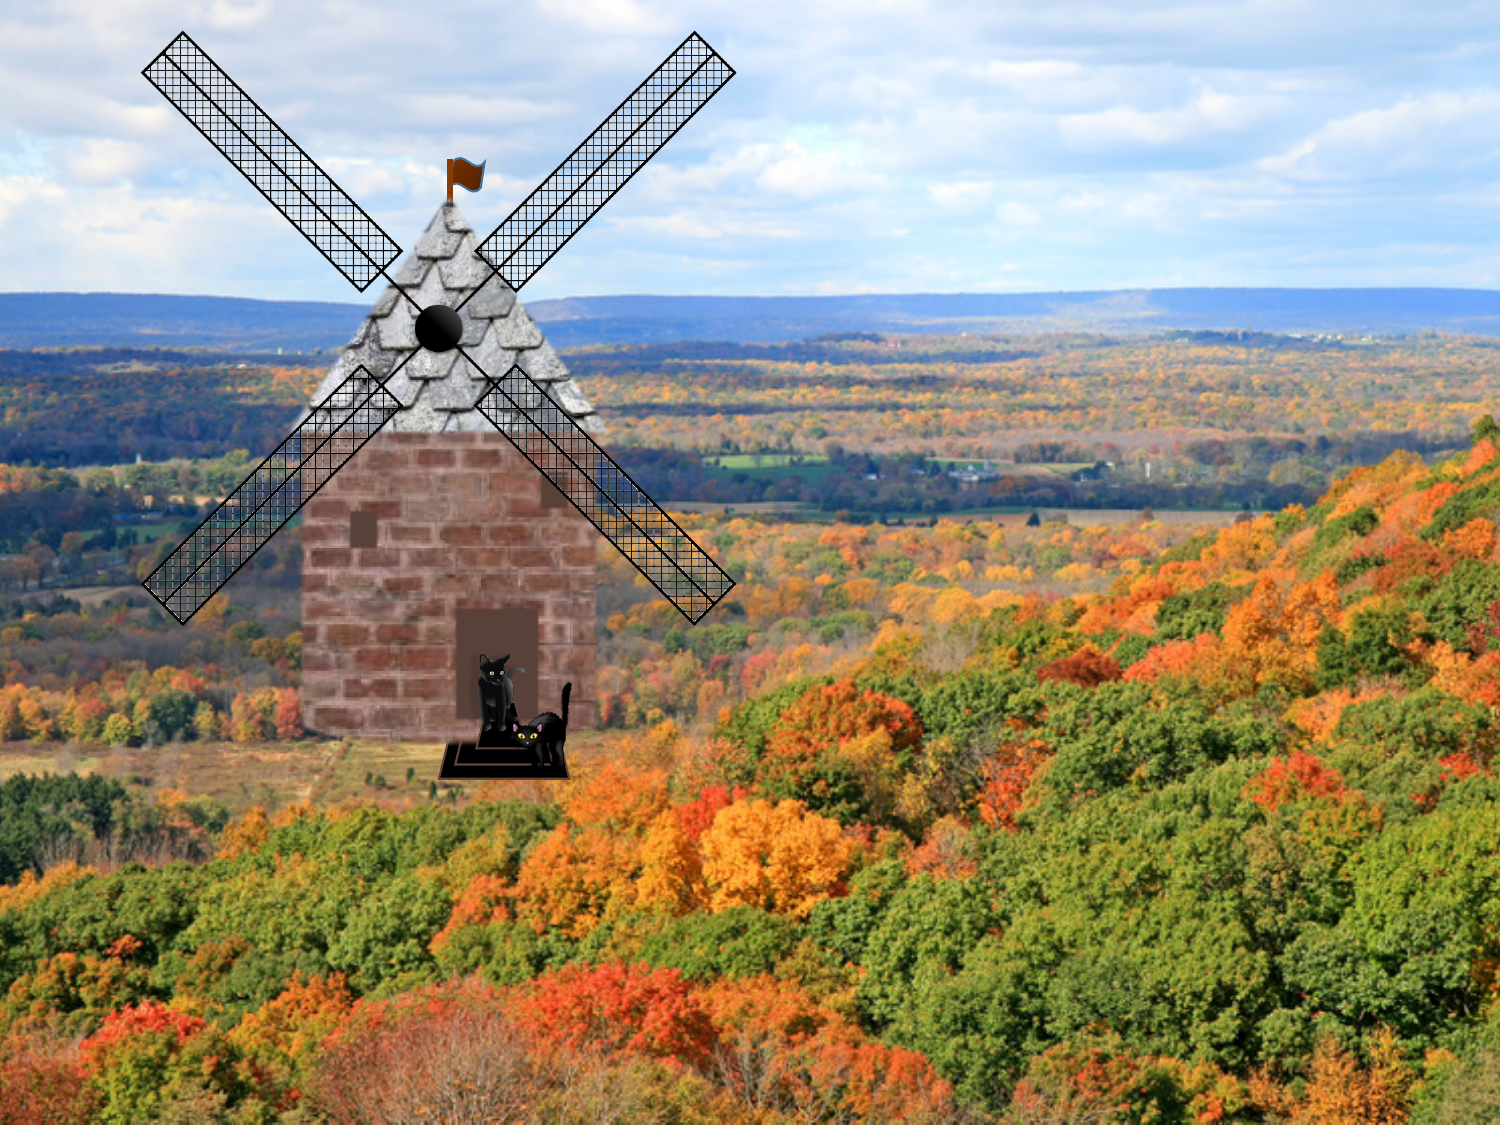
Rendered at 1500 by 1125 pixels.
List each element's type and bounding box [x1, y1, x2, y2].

text_box [280, 626, 618, 779]
picture [0, 0, 1500, 1125]
